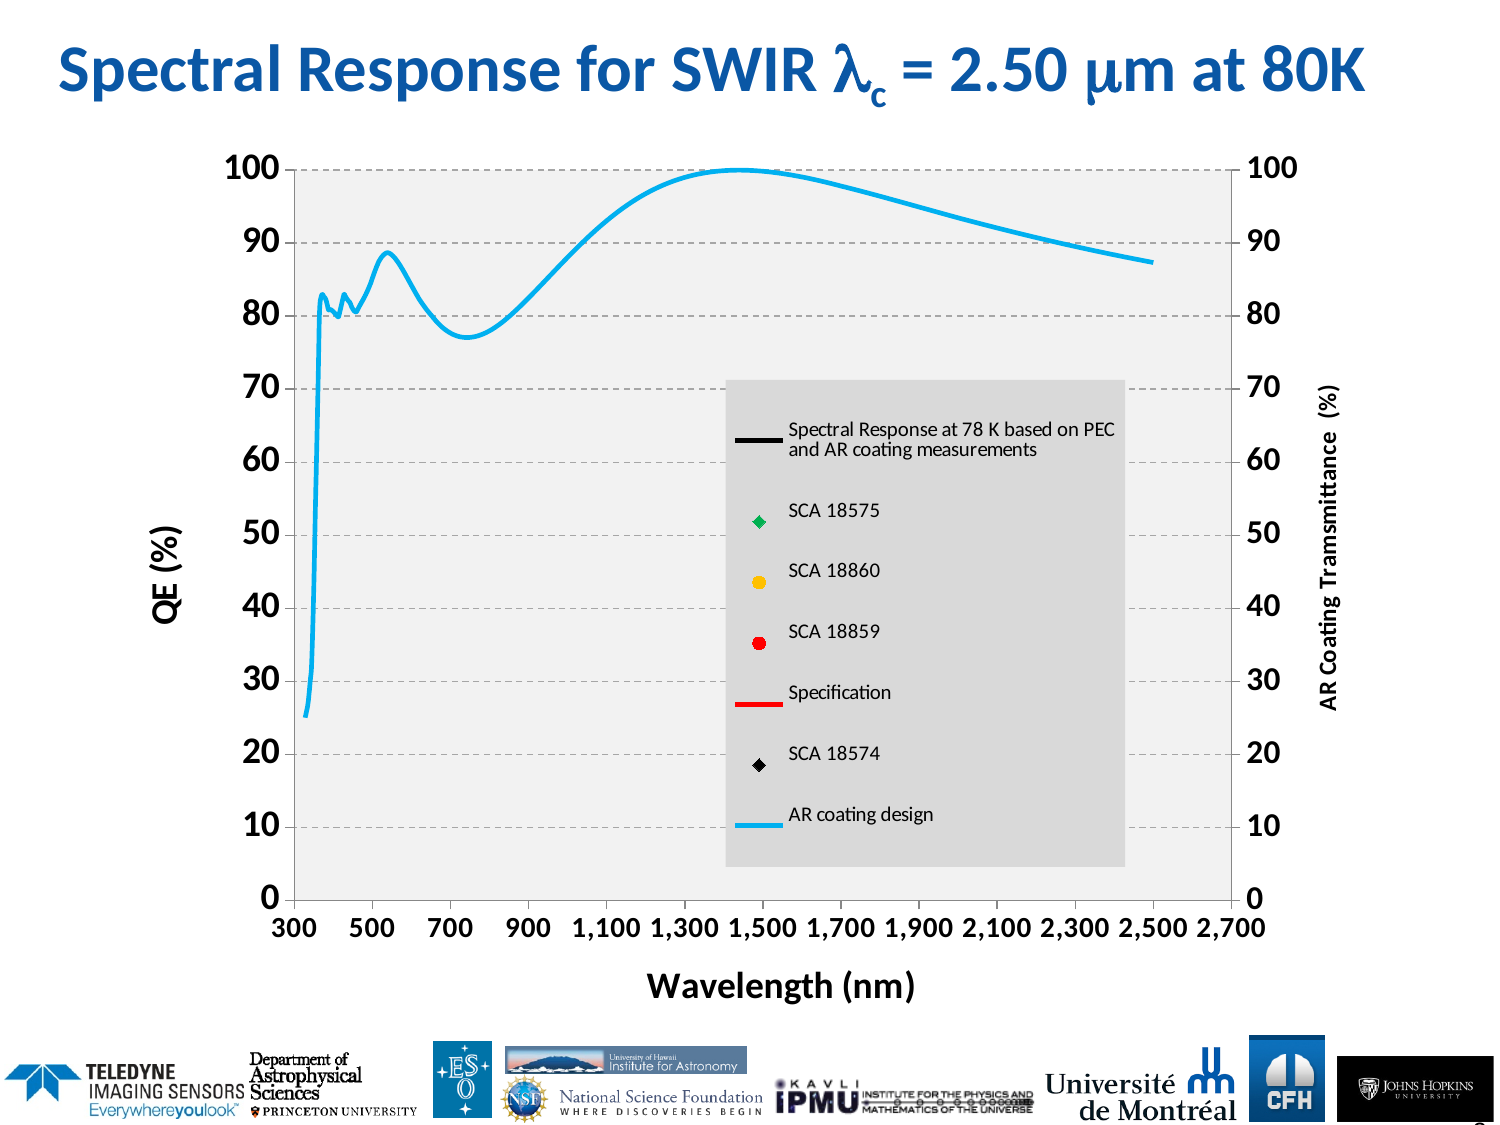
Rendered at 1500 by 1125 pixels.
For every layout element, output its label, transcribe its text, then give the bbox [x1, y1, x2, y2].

picture [1337, 1056, 1494, 1122]
title Spectral Response for SWIR lc = 2.50 mm at 80K [50, 24, 1438, 115]
picture [466, 1055, 473, 1065]
chart [137, 124, 1351, 1026]
slide_number 12 [1458, 1082, 1500, 1123]
picture [460, 1079, 472, 1084]
picture [1249, 1035, 1325, 1122]
picture [500, 1046, 763, 1123]
picture [460, 1093, 472, 1098]
picture [249, 1042, 418, 1119]
picture [767, 1068, 1038, 1125]
picture [1041, 1043, 1240, 1124]
picture [4, 1064, 244, 1119]
picture [451, 1058, 455, 1077]
